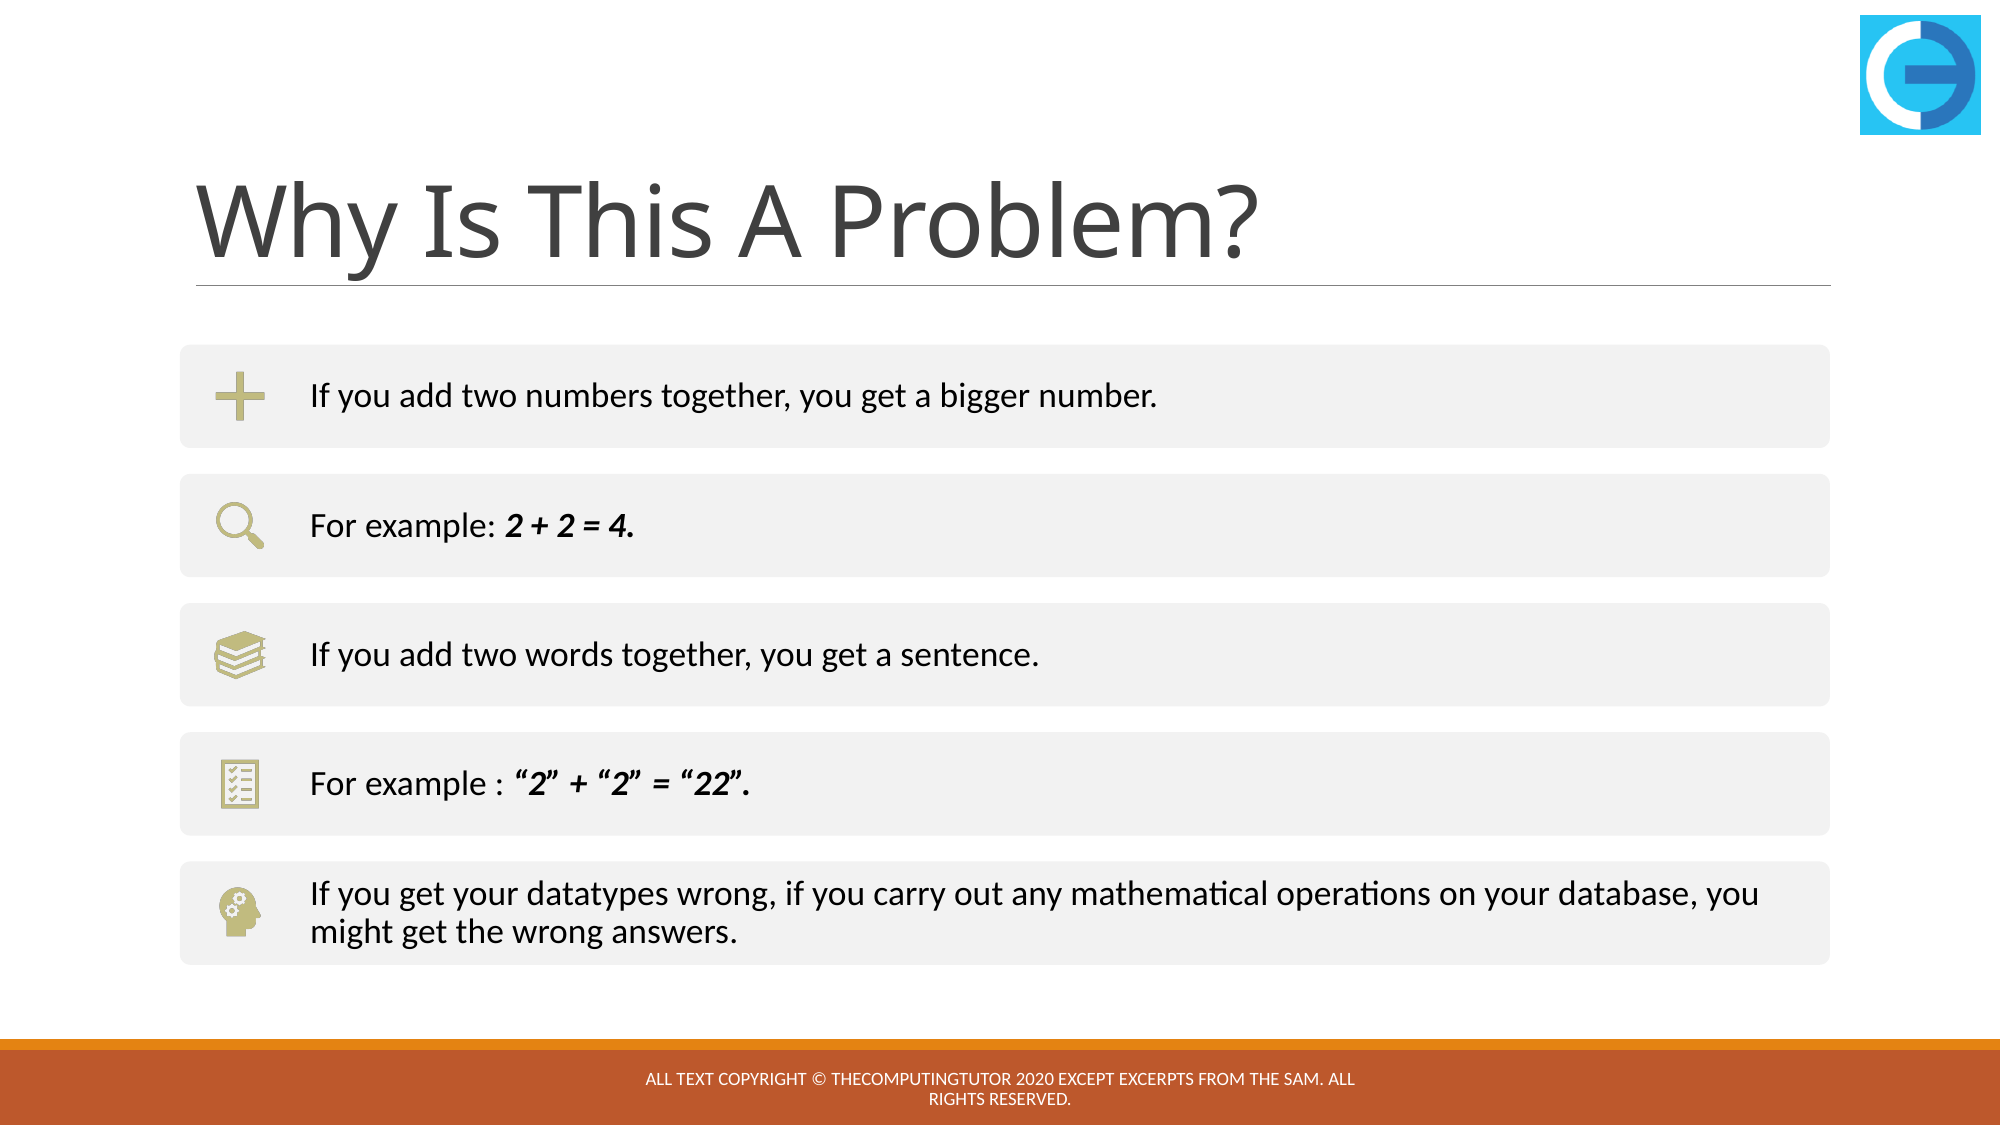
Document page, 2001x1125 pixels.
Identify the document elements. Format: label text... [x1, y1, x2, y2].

title Why Is This A Problem? [180, 47, 1830, 285]
picture [1860, 15, 1981, 135]
footer All text copyright © TheComputingTutor 2020 except excerpts from the SAM. All rights Reserved. [604, 1059, 1396, 1120]
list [179, 343, 1831, 966]
